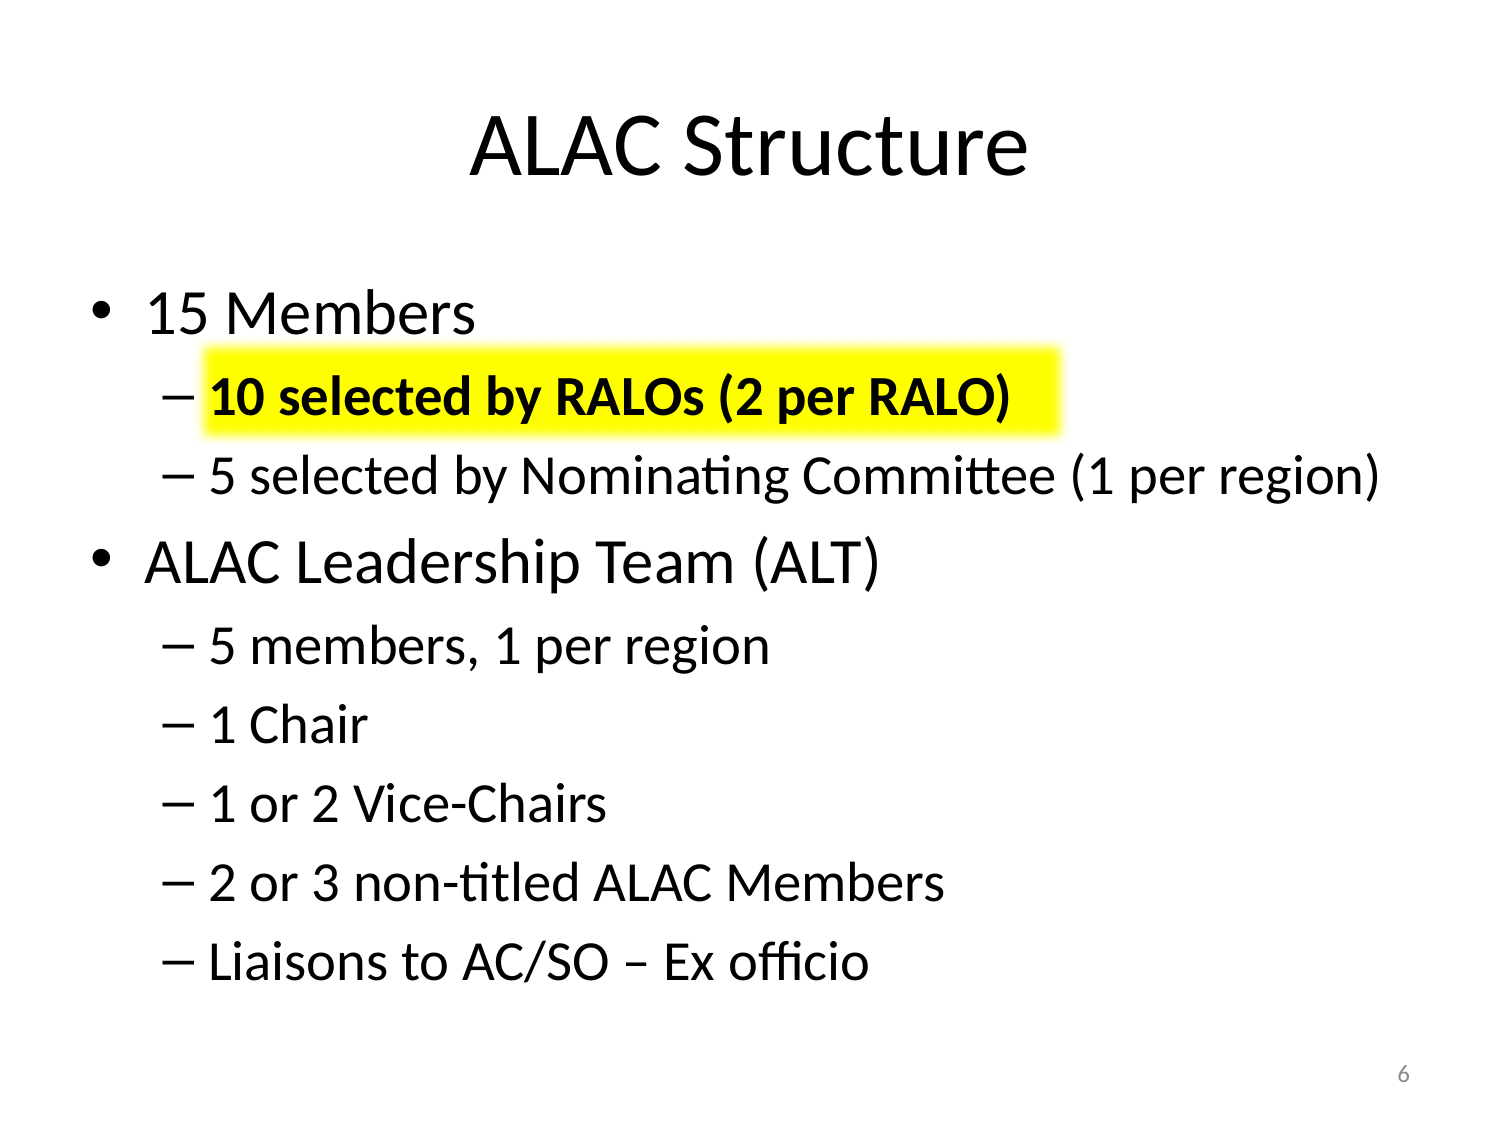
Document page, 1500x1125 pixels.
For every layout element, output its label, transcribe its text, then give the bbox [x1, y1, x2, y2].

list 15 Members 10 selected by RALOs (2 per RALO) 5 selected by Nominating Committee (1 per region) ALAC Leadership Team (ALT) 5 members, 1 per region 1 Chair 1 or 2 Vice-Chairs 2 or 3 non-titled ALAC Members Liaisons to AC/SO – Ex officio [75, 262, 1447, 1005]
slide_number 6 [1074, 1042, 1425, 1103]
title ALAC Structure [75, 45, 1425, 233]
